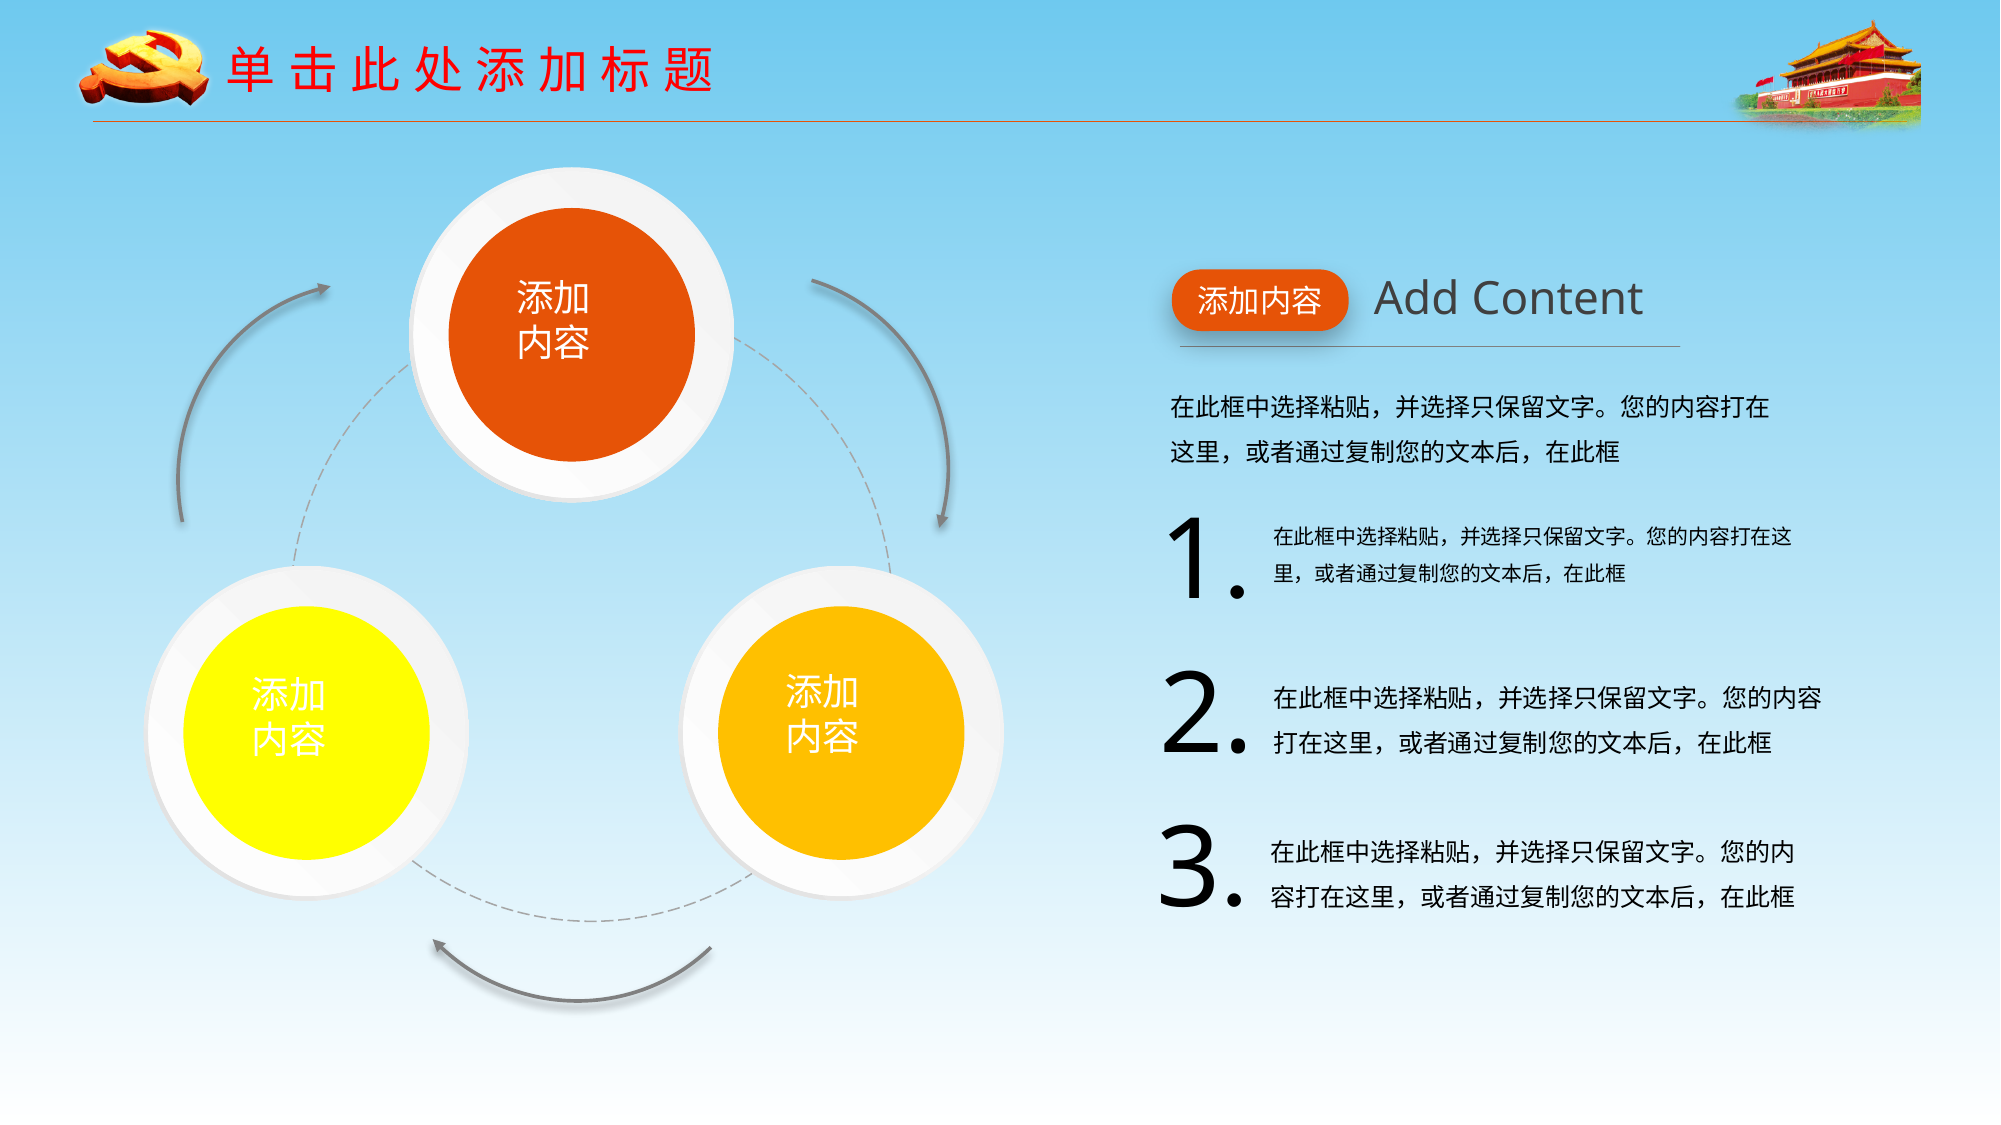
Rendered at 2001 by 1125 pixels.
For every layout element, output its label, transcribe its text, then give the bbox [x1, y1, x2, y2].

picture [1709, 0, 1921, 148]
text_box [432, 803, 712, 1002]
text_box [678, 565, 1005, 901]
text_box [408, 167, 735, 503]
text_box 单击此处添加标题 [231, 31, 764, 106]
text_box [1141, 786, 1834, 938]
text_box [1144, 632, 1855, 784]
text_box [448, 207, 695, 462]
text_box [718, 606, 965, 860]
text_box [1144, 479, 1819, 631]
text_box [1171, 261, 1716, 347]
text_box [292, 337, 891, 910]
picture [39, 10, 231, 145]
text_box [143, 565, 470, 901]
text_box 在此框中选择粘贴，并选择只保留文字。您的内容打在这里，或者通过复制您的文本后，在此框 [1148, 365, 1817, 478]
text_box [753, 279, 949, 528]
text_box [183, 606, 430, 860]
text_box [177, 283, 373, 523]
